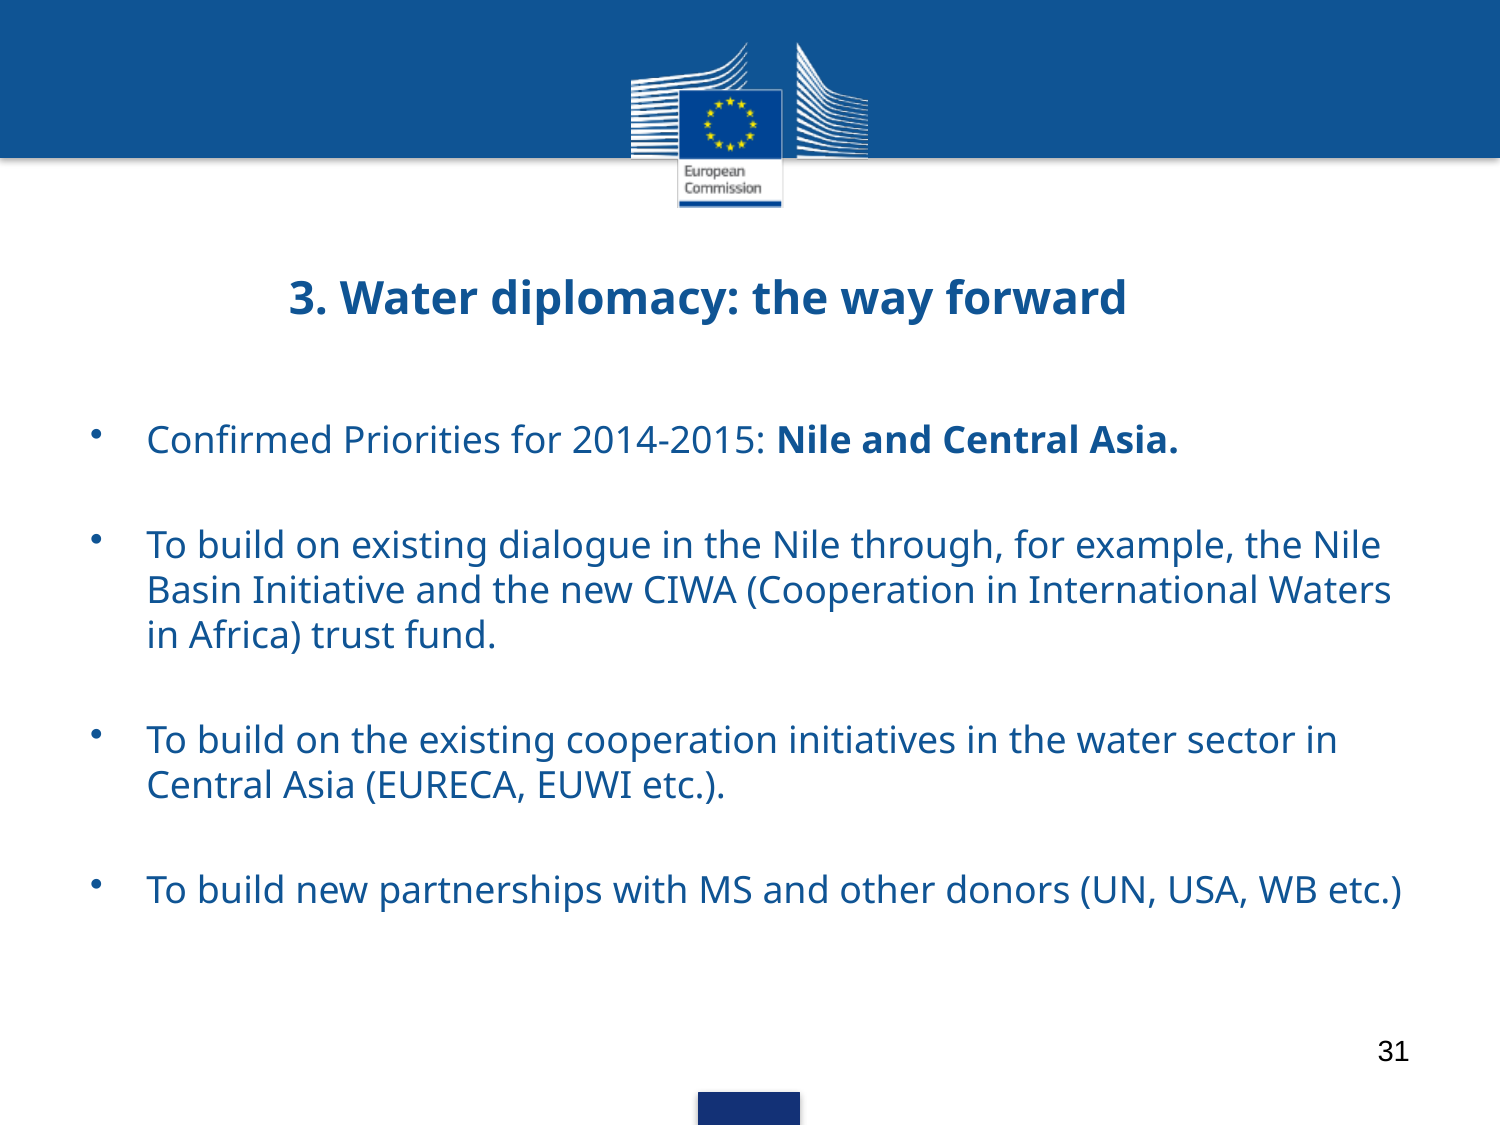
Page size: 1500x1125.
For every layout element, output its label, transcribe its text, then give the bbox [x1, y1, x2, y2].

slide_number 31 [1074, 1024, 1425, 1103]
title 3. Water diplomacy: the way forward [64, 219, 1415, 374]
list Confirmed Priorities for 2014-2015: Nile and Central Asia. To build on existing dialogue in the Nile through, for example, the Nile Basin Initiative and the new CIWA (Cooperation in International Waters in Africa) trust fund. To build on the existing cooperation initiatives in the water sector in Central Asia (EURECA, EUWI etc.). To build new partnerships with MS and other donors (UN, USA, WB etc.) [75, 408, 1425, 988]
picture [631, 42, 868, 208]
